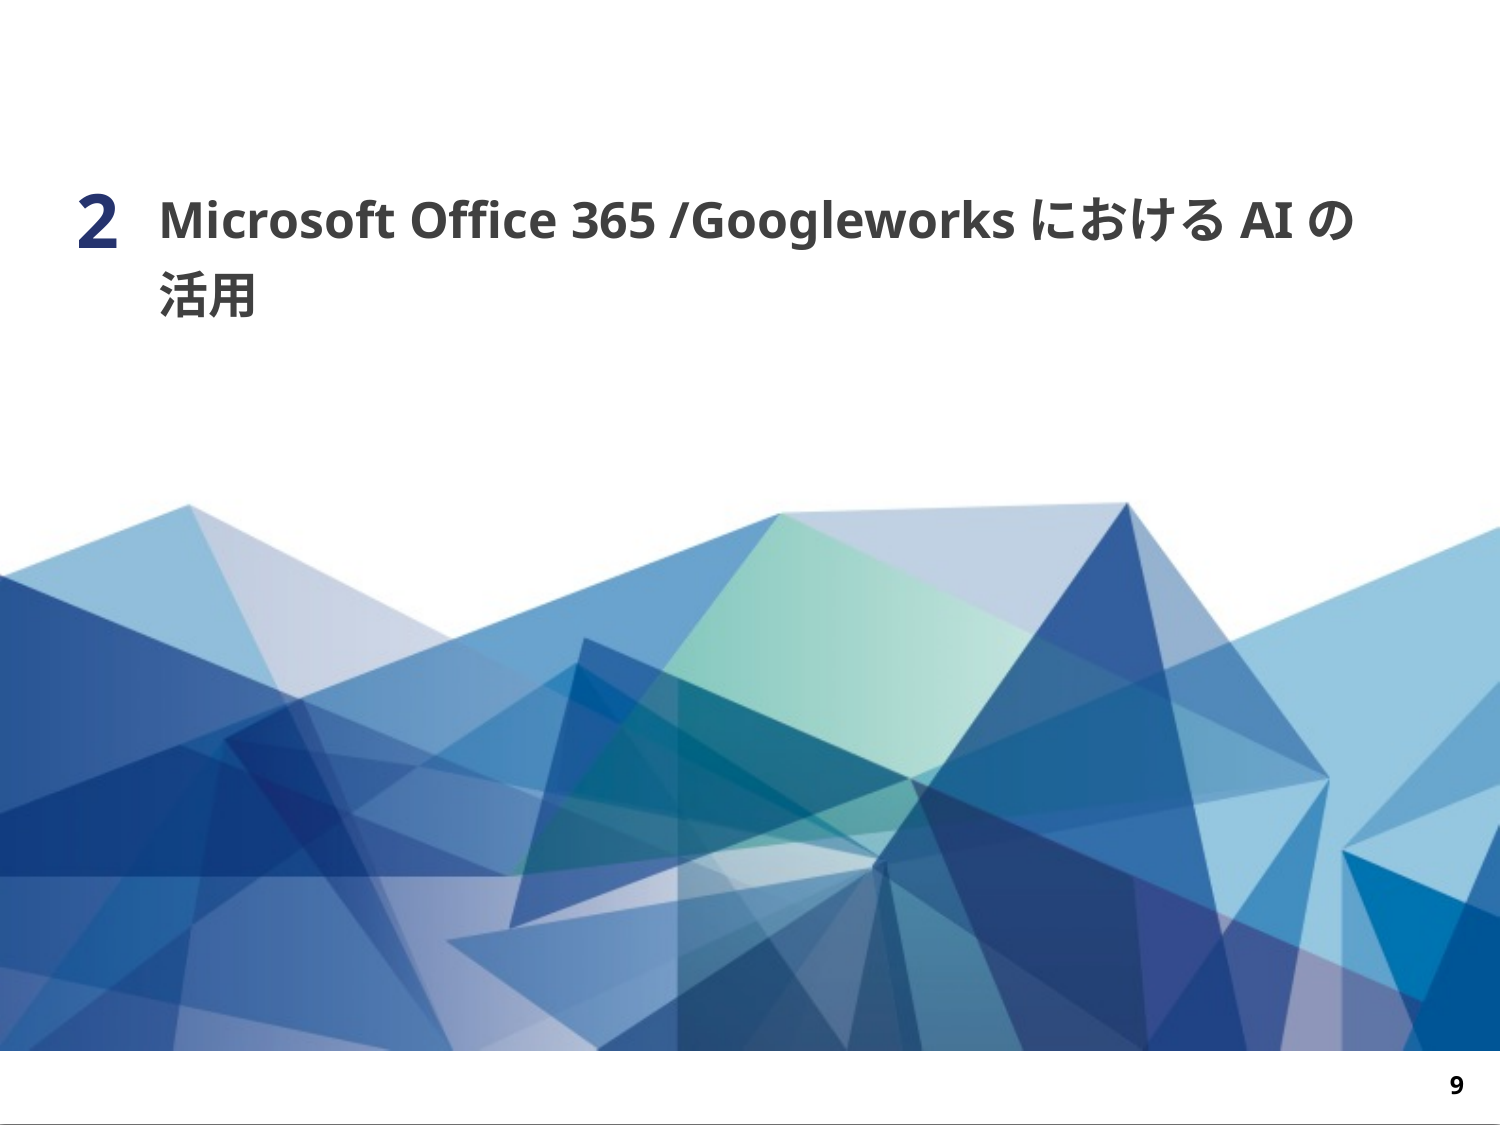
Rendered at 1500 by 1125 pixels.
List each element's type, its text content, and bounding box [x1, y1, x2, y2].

picture [0, 0, 1500, 1051]
title Microsoft Office 365 /GoogleworksにおけるAIの活用 [143, 166, 1391, 367]
list 2 [61, 166, 163, 270]
